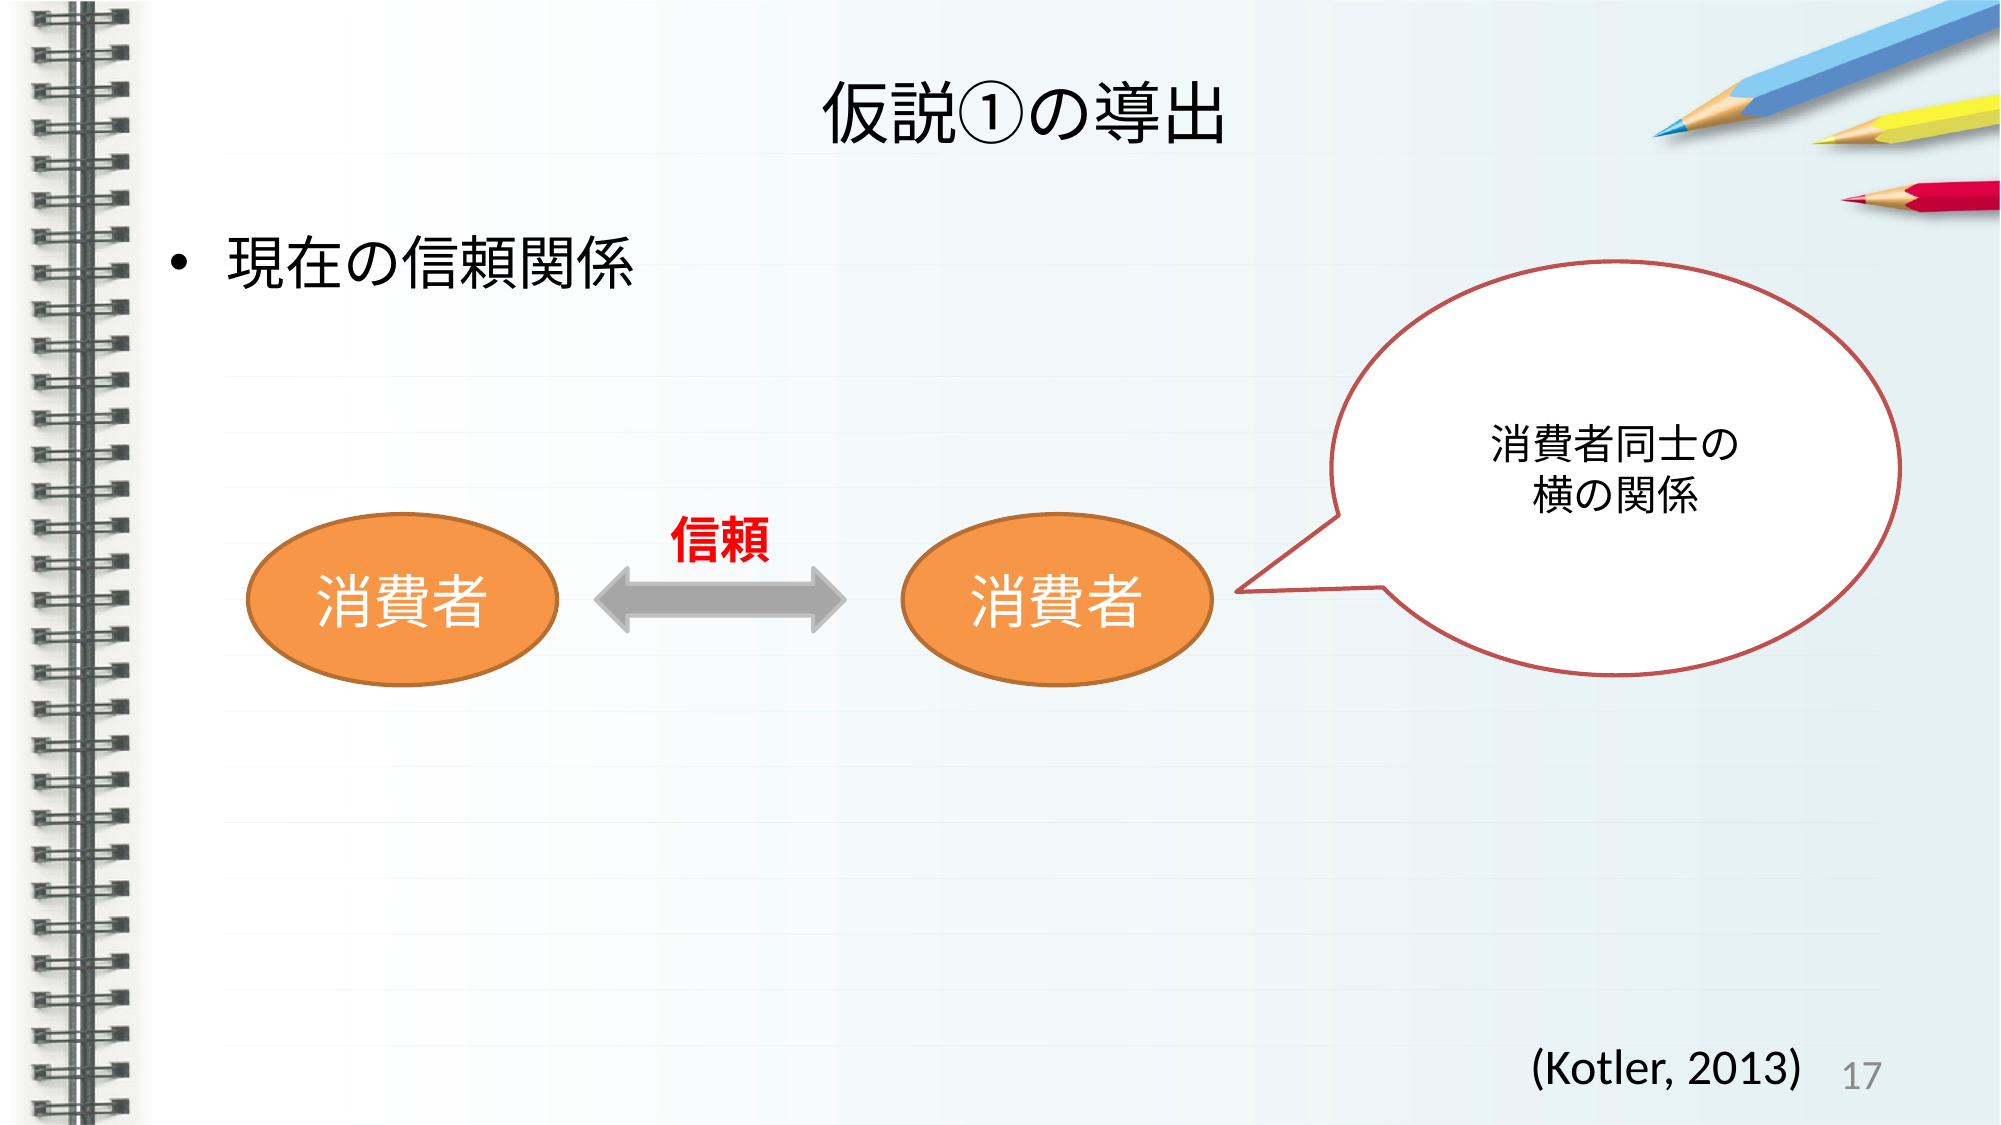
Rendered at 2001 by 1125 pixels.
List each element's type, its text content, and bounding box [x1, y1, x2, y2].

title 仮説①の導出 [151, 45, 1900, 177]
slide_number 17 [1433, 1042, 1900, 1103]
text_box 消費者 [900, 511, 1214, 688]
text_box (Kotler, 2013) [1515, 1026, 1819, 1102]
text_box 信頼 [655, 501, 786, 577]
list 現在の信頼関係 [151, 217, 1900, 961]
picture [0, 0, 2000, 1125]
text_box [593, 566, 847, 634]
text_box 消費者同士の 横の関係 [1234, 259, 1903, 678]
text_box 消費者 [245, 511, 560, 688]
